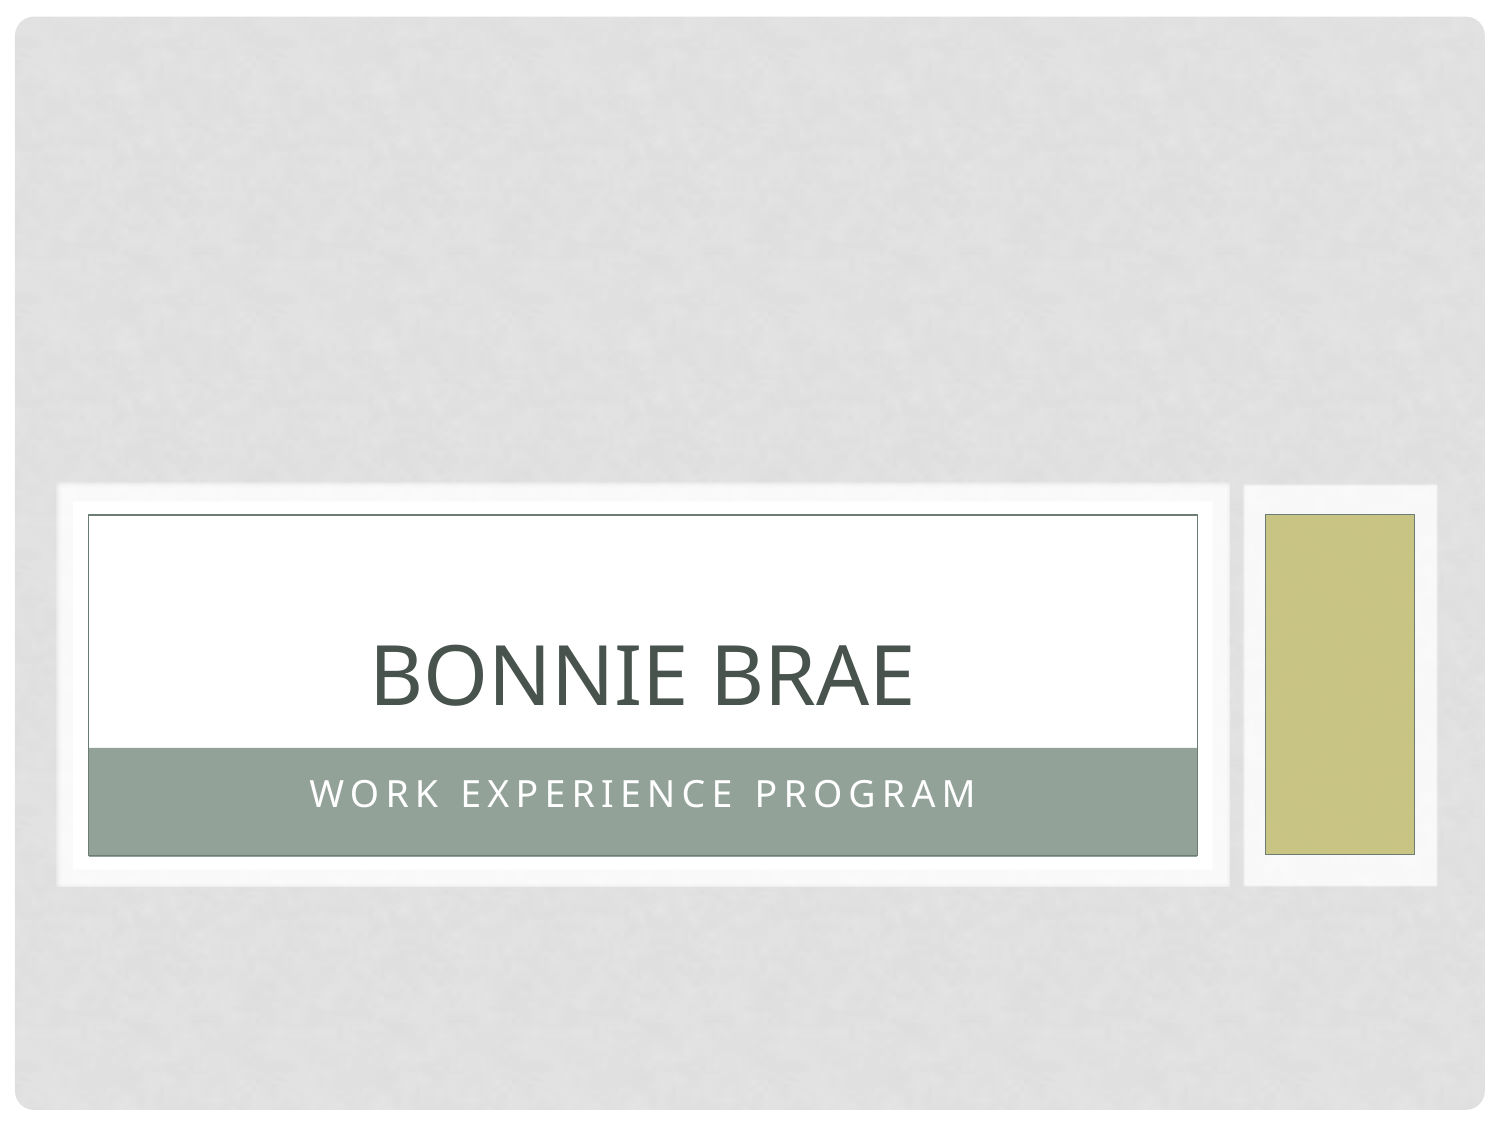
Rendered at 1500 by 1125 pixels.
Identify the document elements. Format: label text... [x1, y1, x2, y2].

title Bonnie brae [99, 529, 1187, 730]
subtitle Work experience program [105, 762, 1181, 838]
